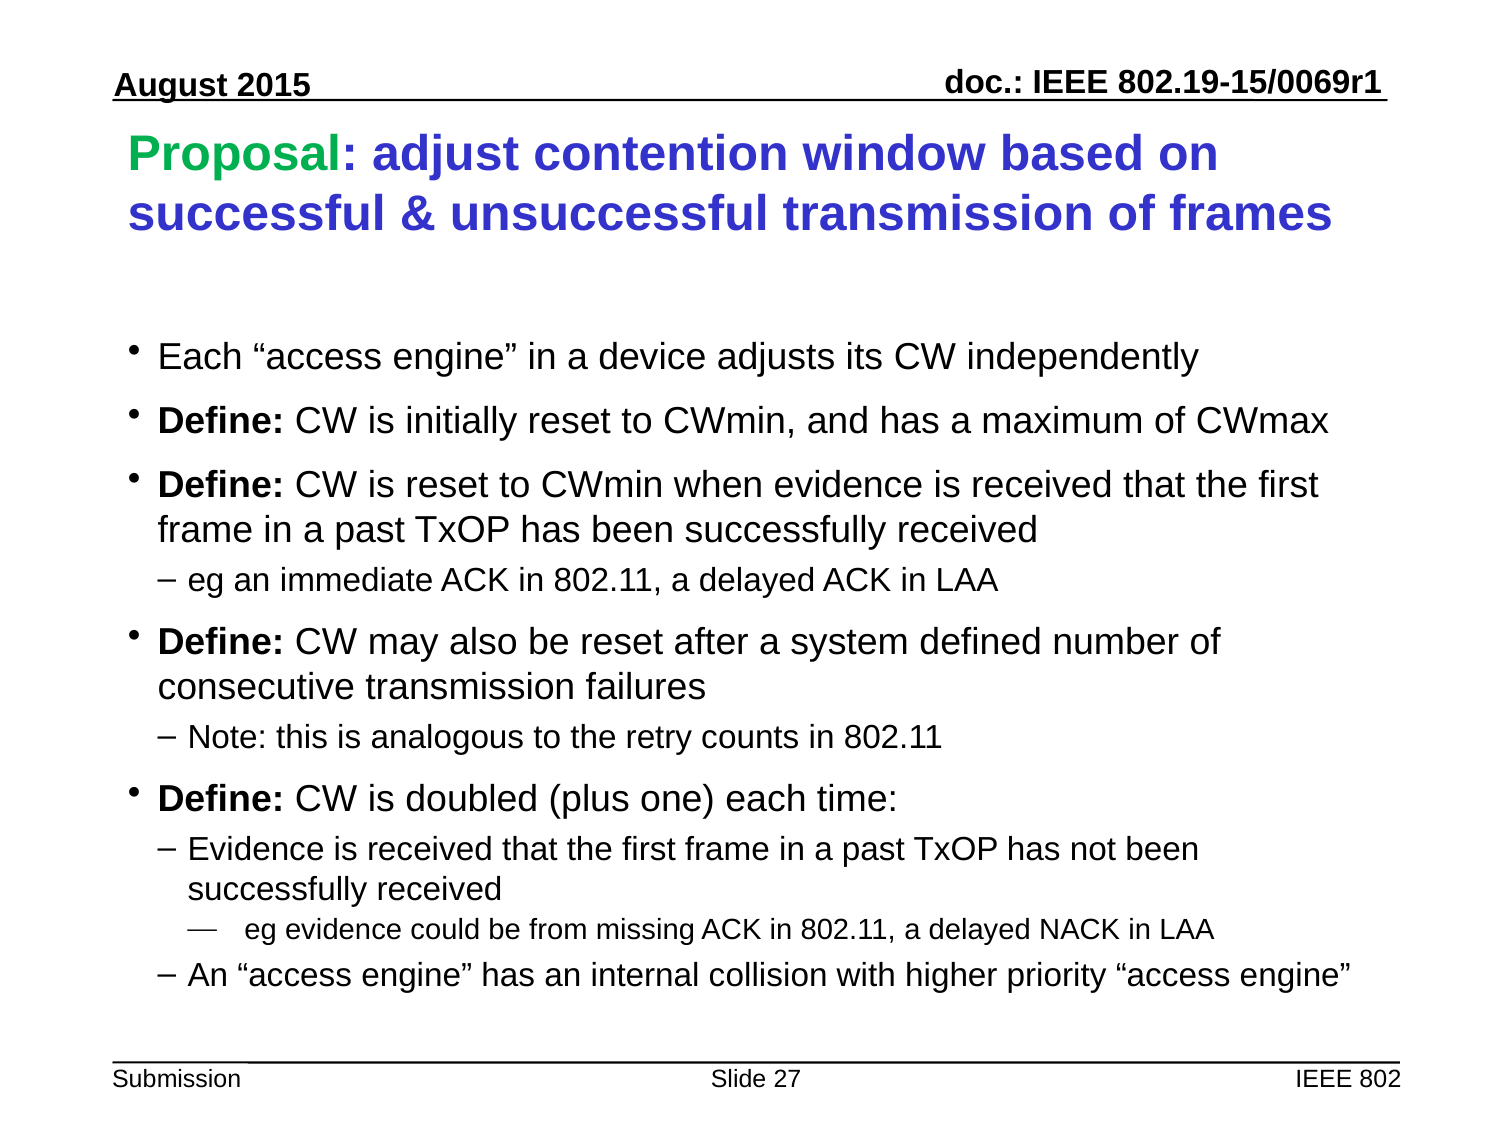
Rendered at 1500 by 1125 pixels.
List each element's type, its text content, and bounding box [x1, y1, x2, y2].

footer IEEE 802 [1294, 1061, 1402, 1093]
title Proposal: adjust contention window based on successful & unsuccessful transmission of frames [112, 112, 1388, 288]
list Each “access engine” in a device adjusts its CW independently Define: CW is initially reset to CWmin, and has a maximum of CWmax Define: CW is reset to CWmin when evidence is received that the first frame in a past TxOP has been successfully received eg an immediate ACK in 802.11, a delayed ACK in LAA Define: CW may also be reset after a system defined number of consecutive transmission failures Note: this is analogous to the retry counts in 802.11 Define: CW is doubled (plus one) each time: Evidence is received that the first frame in a past TxOP has not been successfully received eg evidence could be from missing ACK in 802.11, a delayed NACK in LAA An “access engine” has an internal collision with higher priority “access engine” [112, 324, 1388, 1000]
slide_number Slide 27 [709, 1061, 803, 1093]
